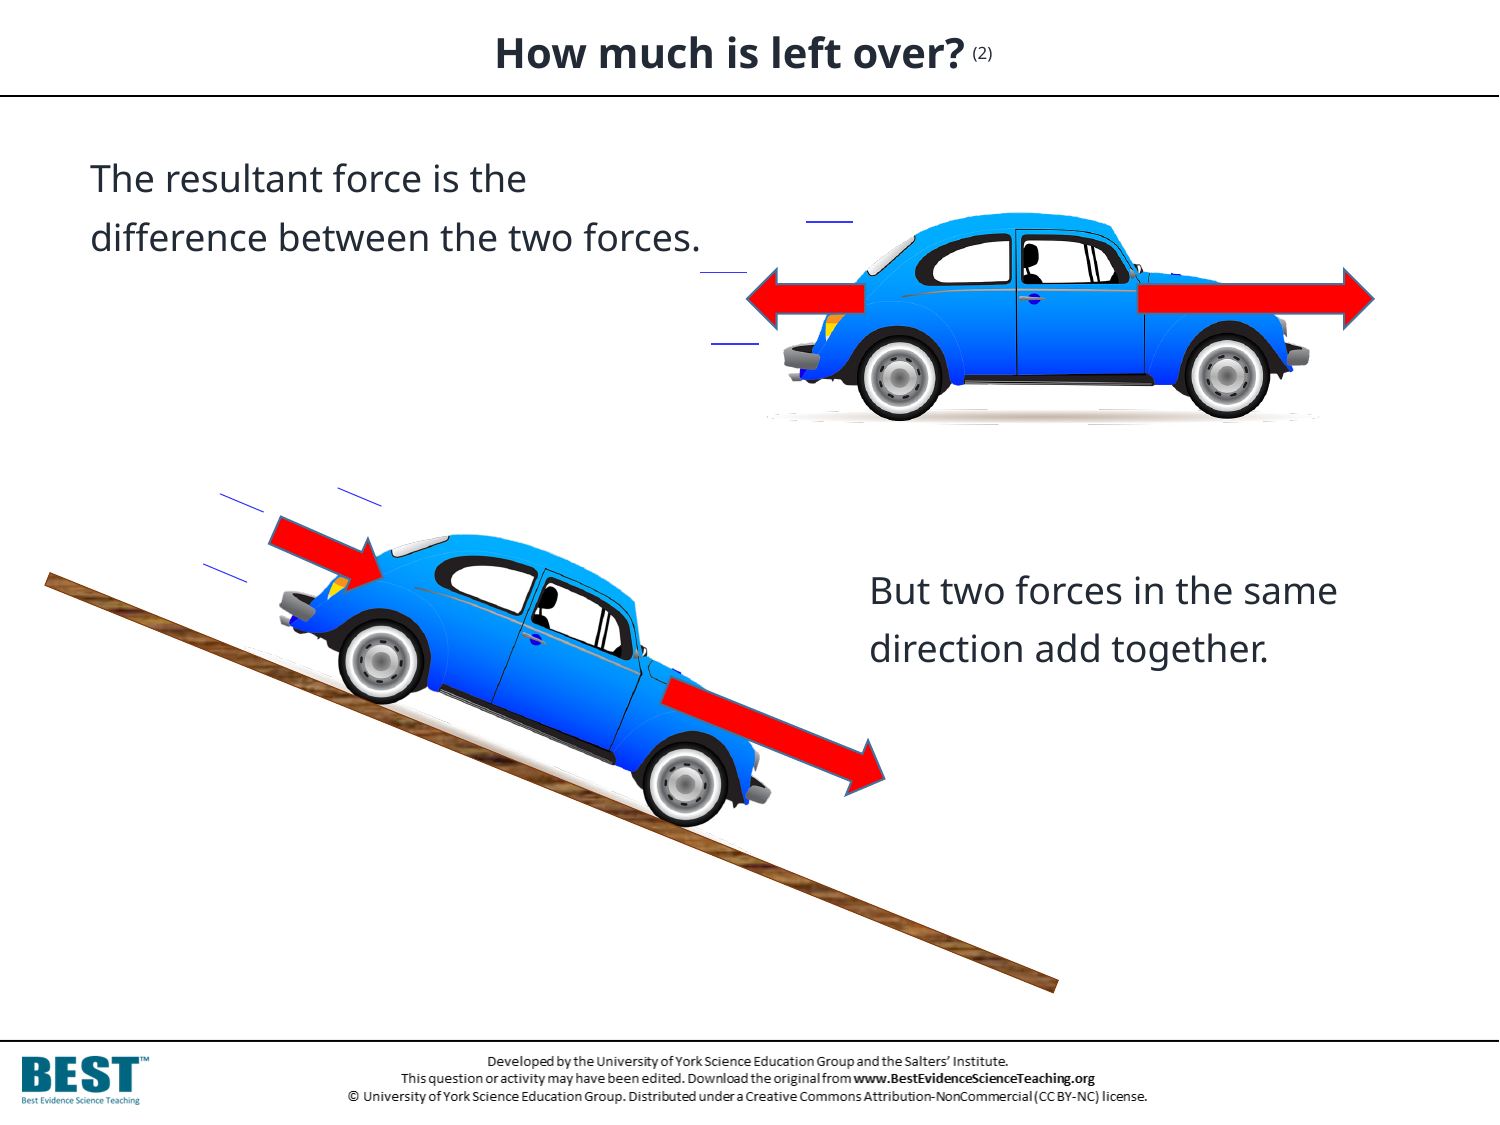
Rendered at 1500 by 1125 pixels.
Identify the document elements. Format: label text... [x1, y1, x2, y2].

text_box How much is left over? (2) [23, 4, 1471, 95]
picture [0, 95, 1500, 1115]
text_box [699, 180, 1374, 457]
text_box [7, 471, 1096, 790]
